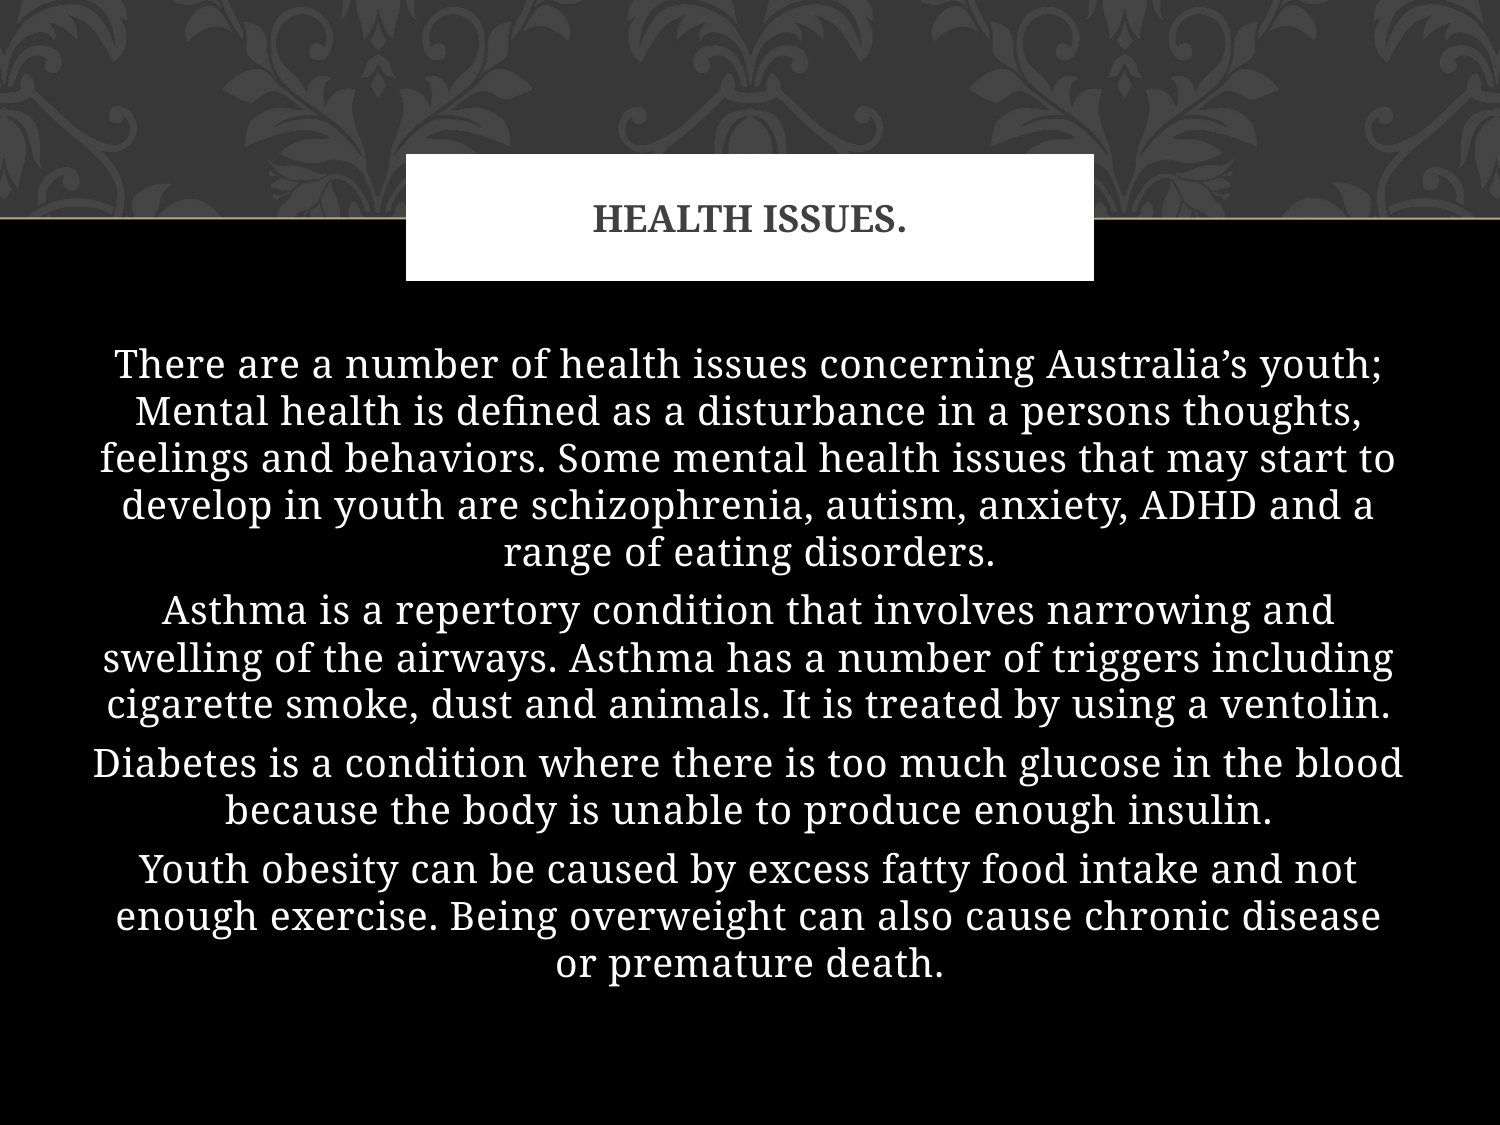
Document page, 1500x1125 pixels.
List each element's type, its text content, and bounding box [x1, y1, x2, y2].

list There are a number of health issues concerning Australia’s youth; Mental health is defined as a disturbance in a persons thoughts, feelings and behaviors. Some mental health issues that may start to develop in youth are schizophrenia, autism, anxiety, ADHD and a range of eating disorders. Asthma is a repertory condition that involves narrowing and swelling of the airways. Asthma has a number of triggers including cigarette smoke, dust and animals. It is treated by using a ventolin. Diabetes is a condition where there is too much glucose in the blood because the body is unable to produce enough insulin. Youth obesity can be caused by excess fatty food intake and not enough exercise. Being overweight can also cause chronic disease or premature death. [75, 331, 1425, 1000]
title Health issues. [406, 154, 1094, 281]
